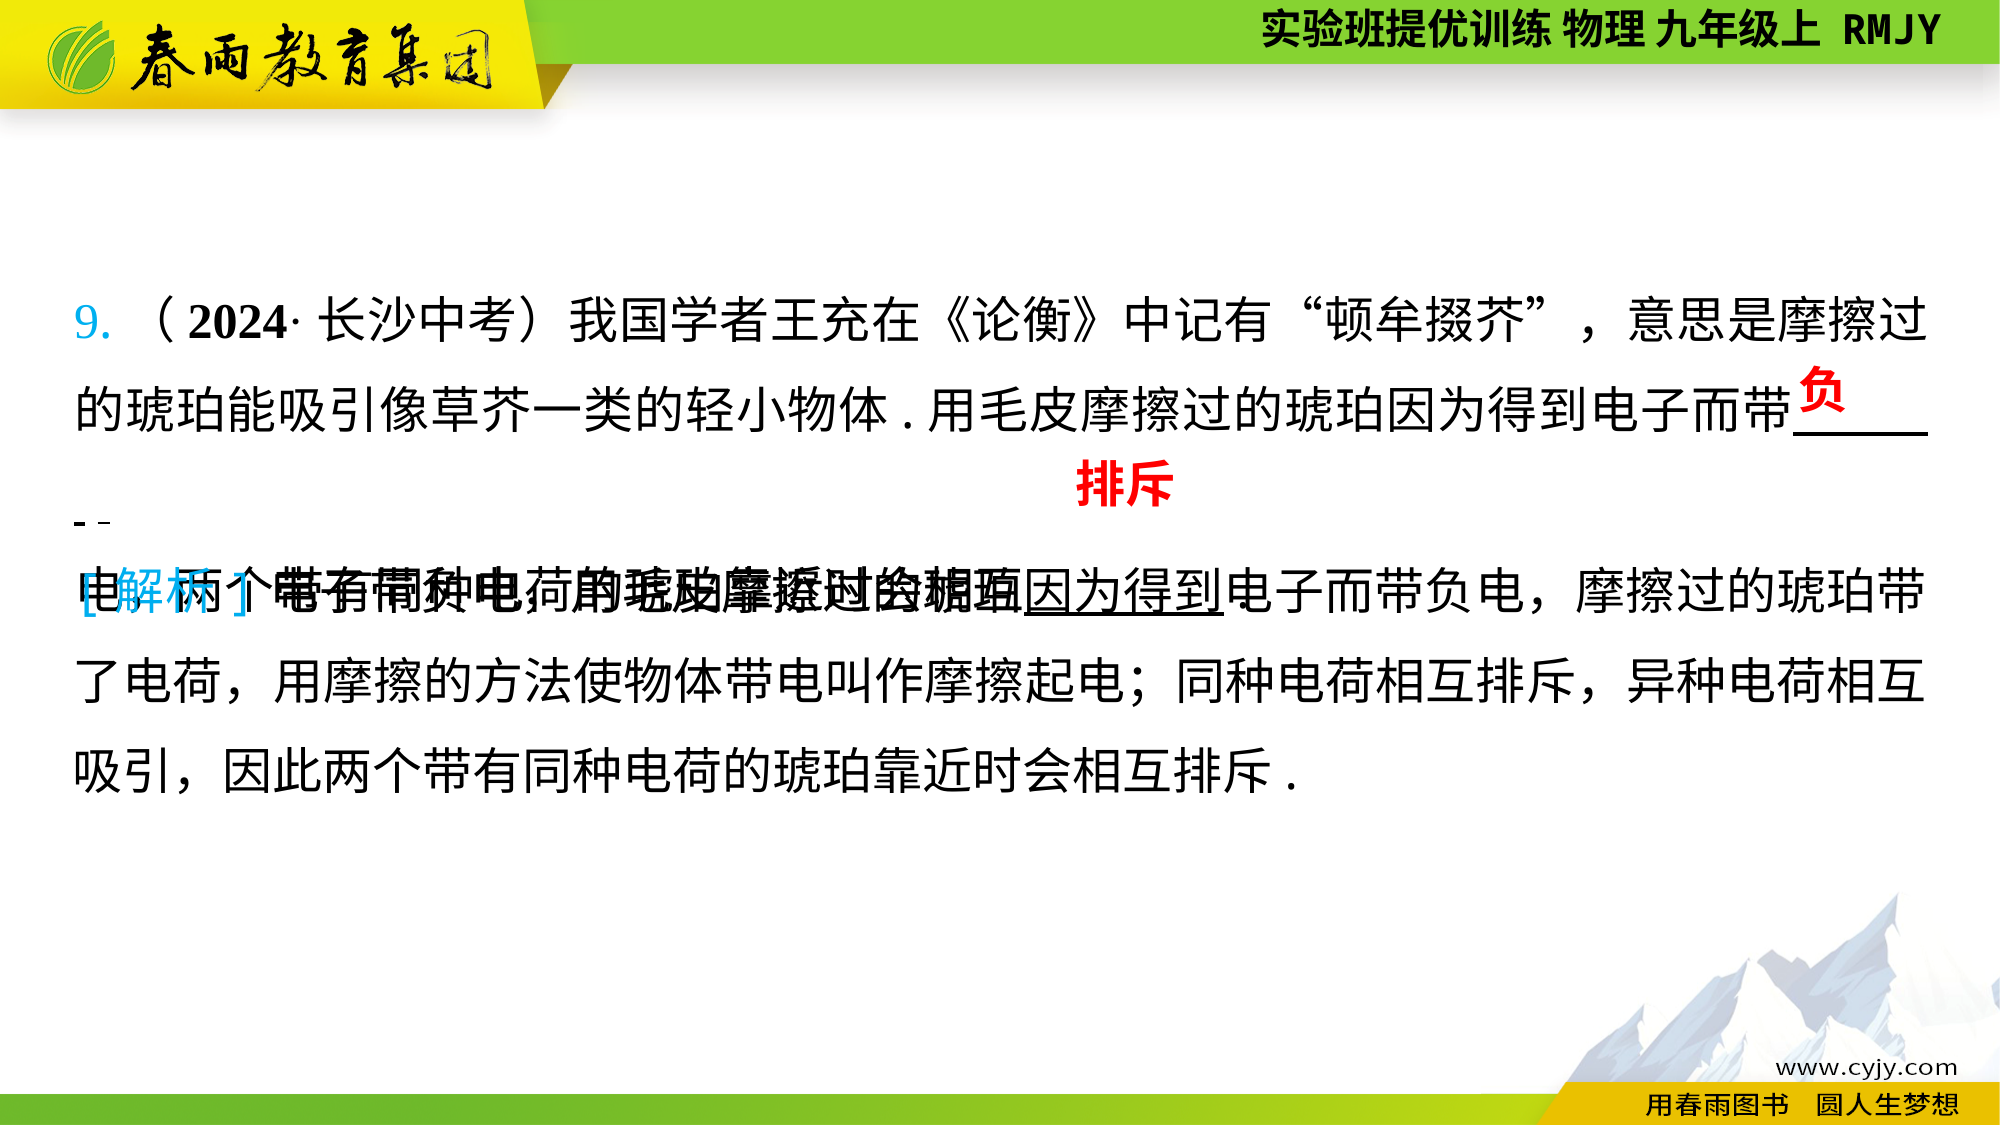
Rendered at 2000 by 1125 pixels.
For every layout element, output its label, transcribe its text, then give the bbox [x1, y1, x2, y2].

text_box 负 [1784, 350, 1865, 426]
list 9.（2024·长沙中考）我国学者王充在《论衡》中记有“顿牟掇芥”，意思是摩擦过的琥珀能吸引像草芥一类的轻小物体.用毛皮摩擦过的琥珀因为得到电子而带 , 电，两个带有同种电荷的琥珀靠近时会相互 . [59, 250, 1944, 528]
picture [0, 0, 2000, 1125]
text_box [解析]电子带负电，用毛皮摩擦过的琥珀因为得到电子而带负电，摩擦过的琥珀带了电荷，用摩擦的方法使物体带电叫作摩擦起电；同种电荷相互排斥，异种电荷相互吸引，因此两个带有同种电荷的琥珀靠近时会相互排斥. [57, 522, 1942, 808]
text_box 排斥 [1060, 445, 1191, 520]
